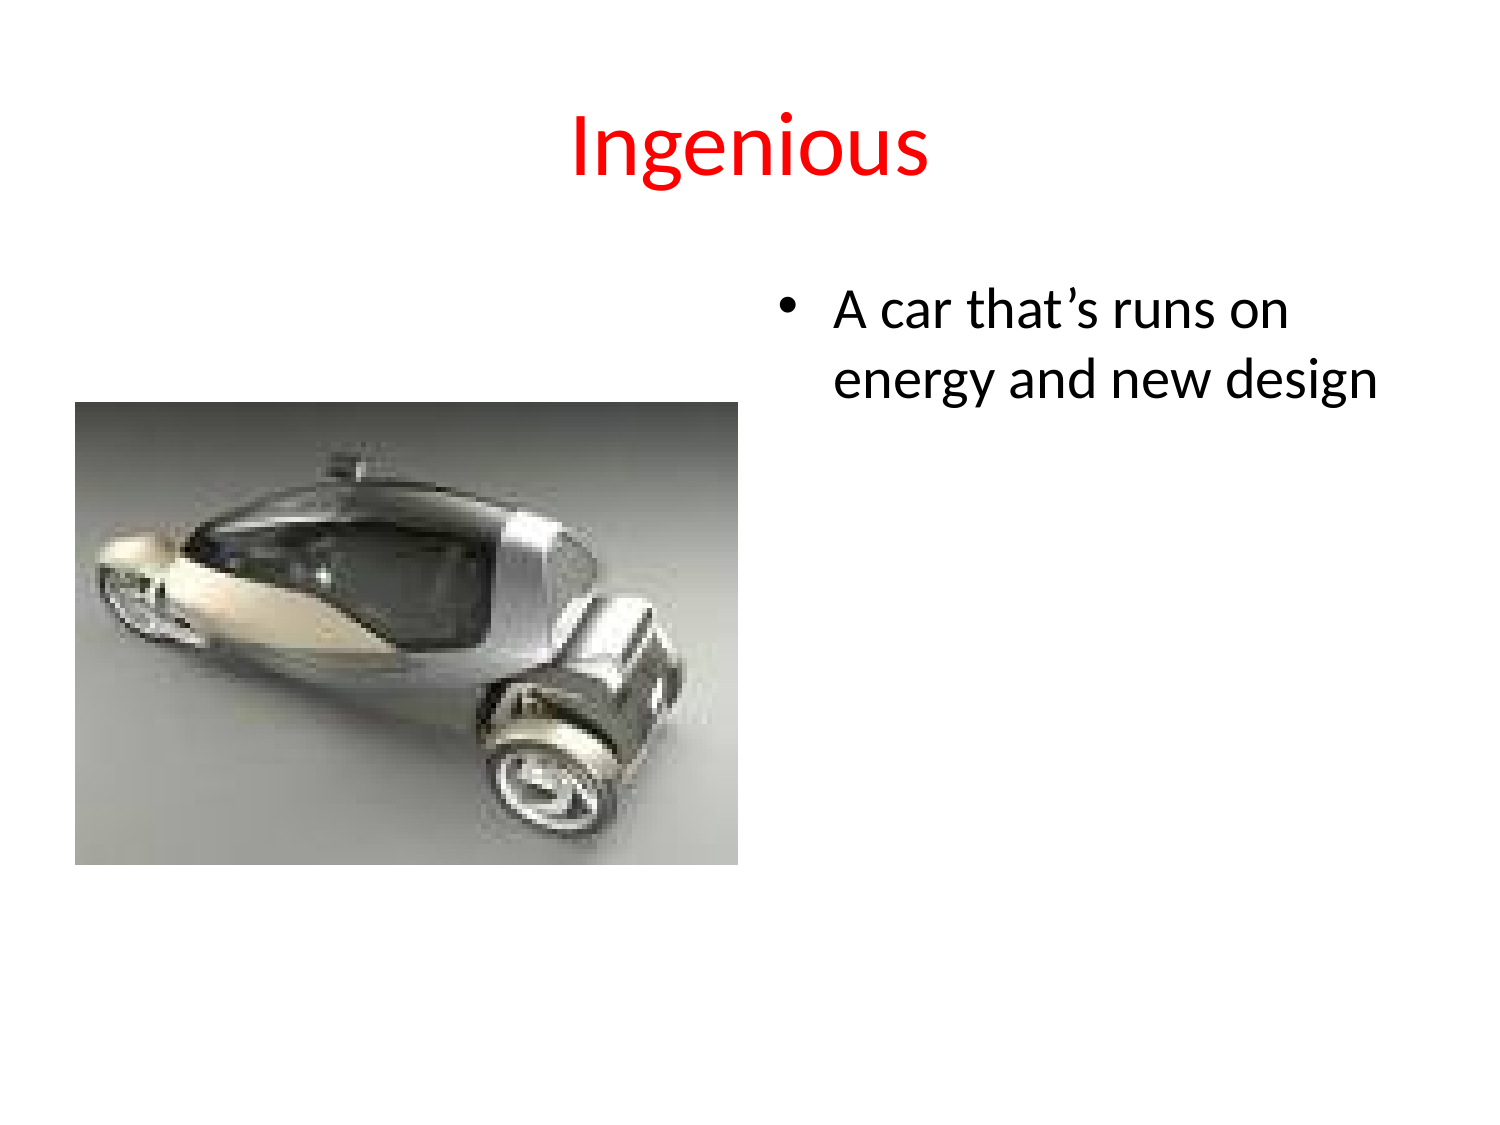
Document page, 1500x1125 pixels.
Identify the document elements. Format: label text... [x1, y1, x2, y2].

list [74, 262, 738, 1006]
list A car that’s runs on energy and new design [762, 262, 1425, 1005]
title Ingenious [75, 45, 1425, 233]
